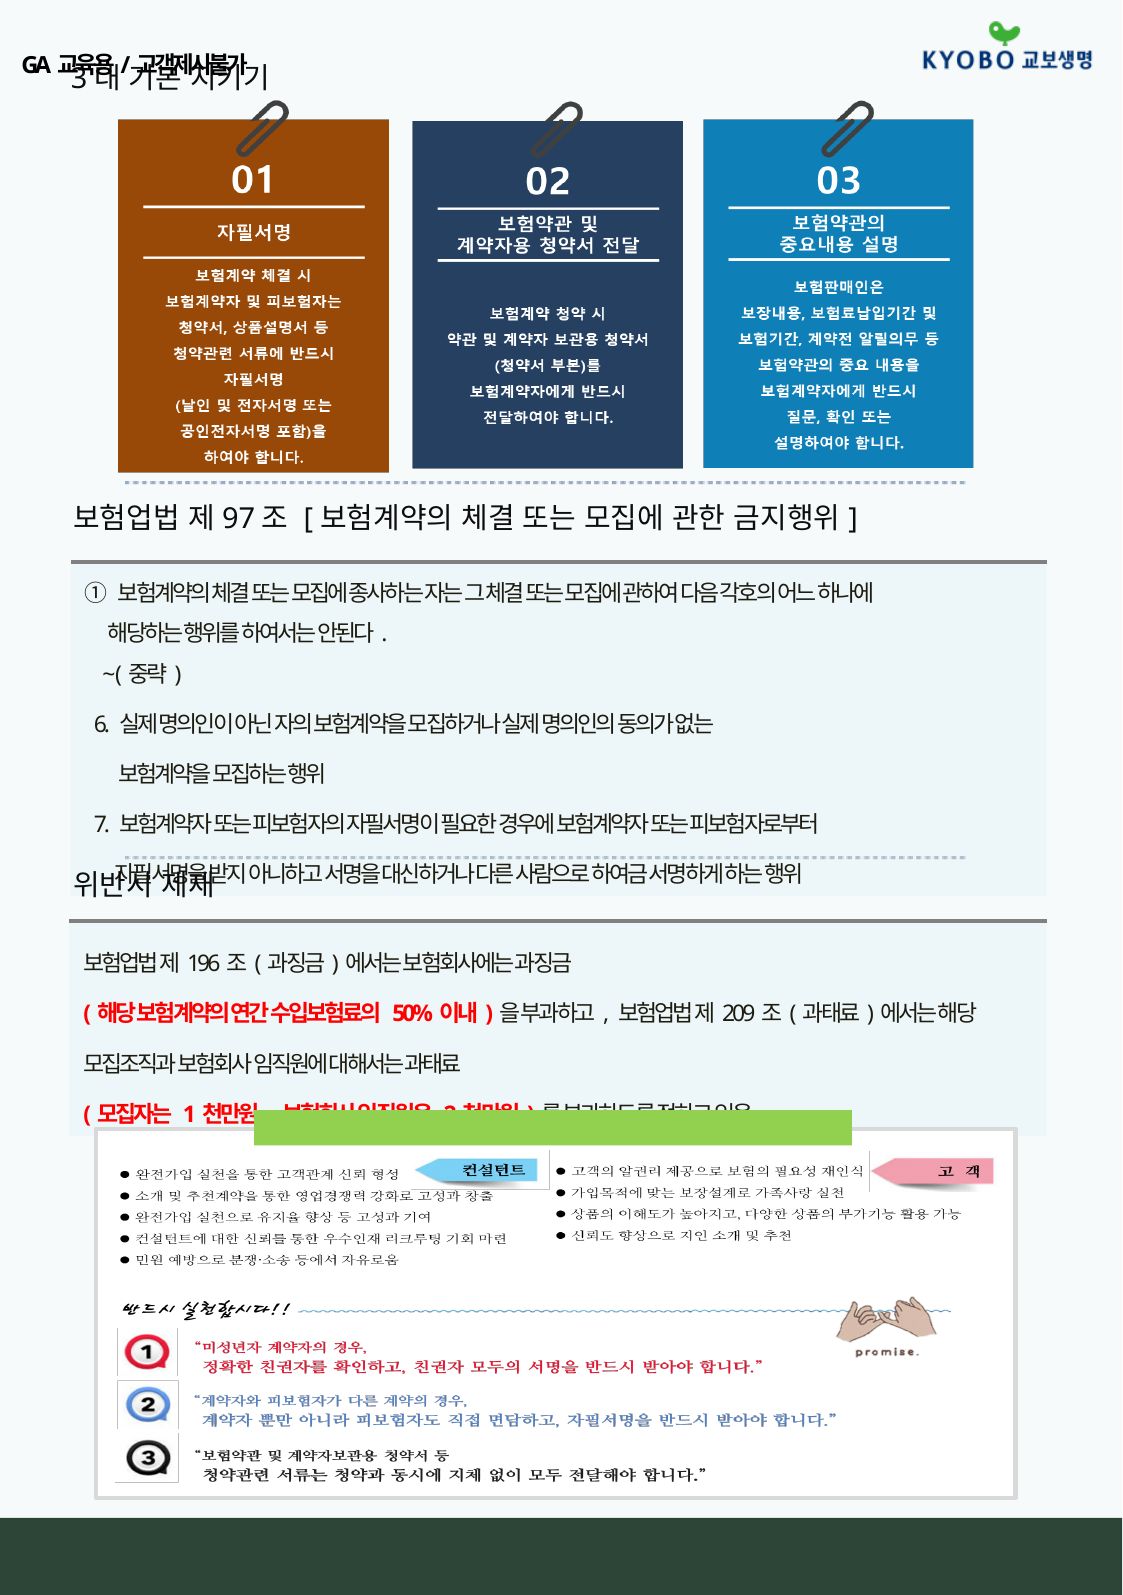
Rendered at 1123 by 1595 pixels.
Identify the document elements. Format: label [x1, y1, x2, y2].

text_box [0, 0, 1123, 1595]
